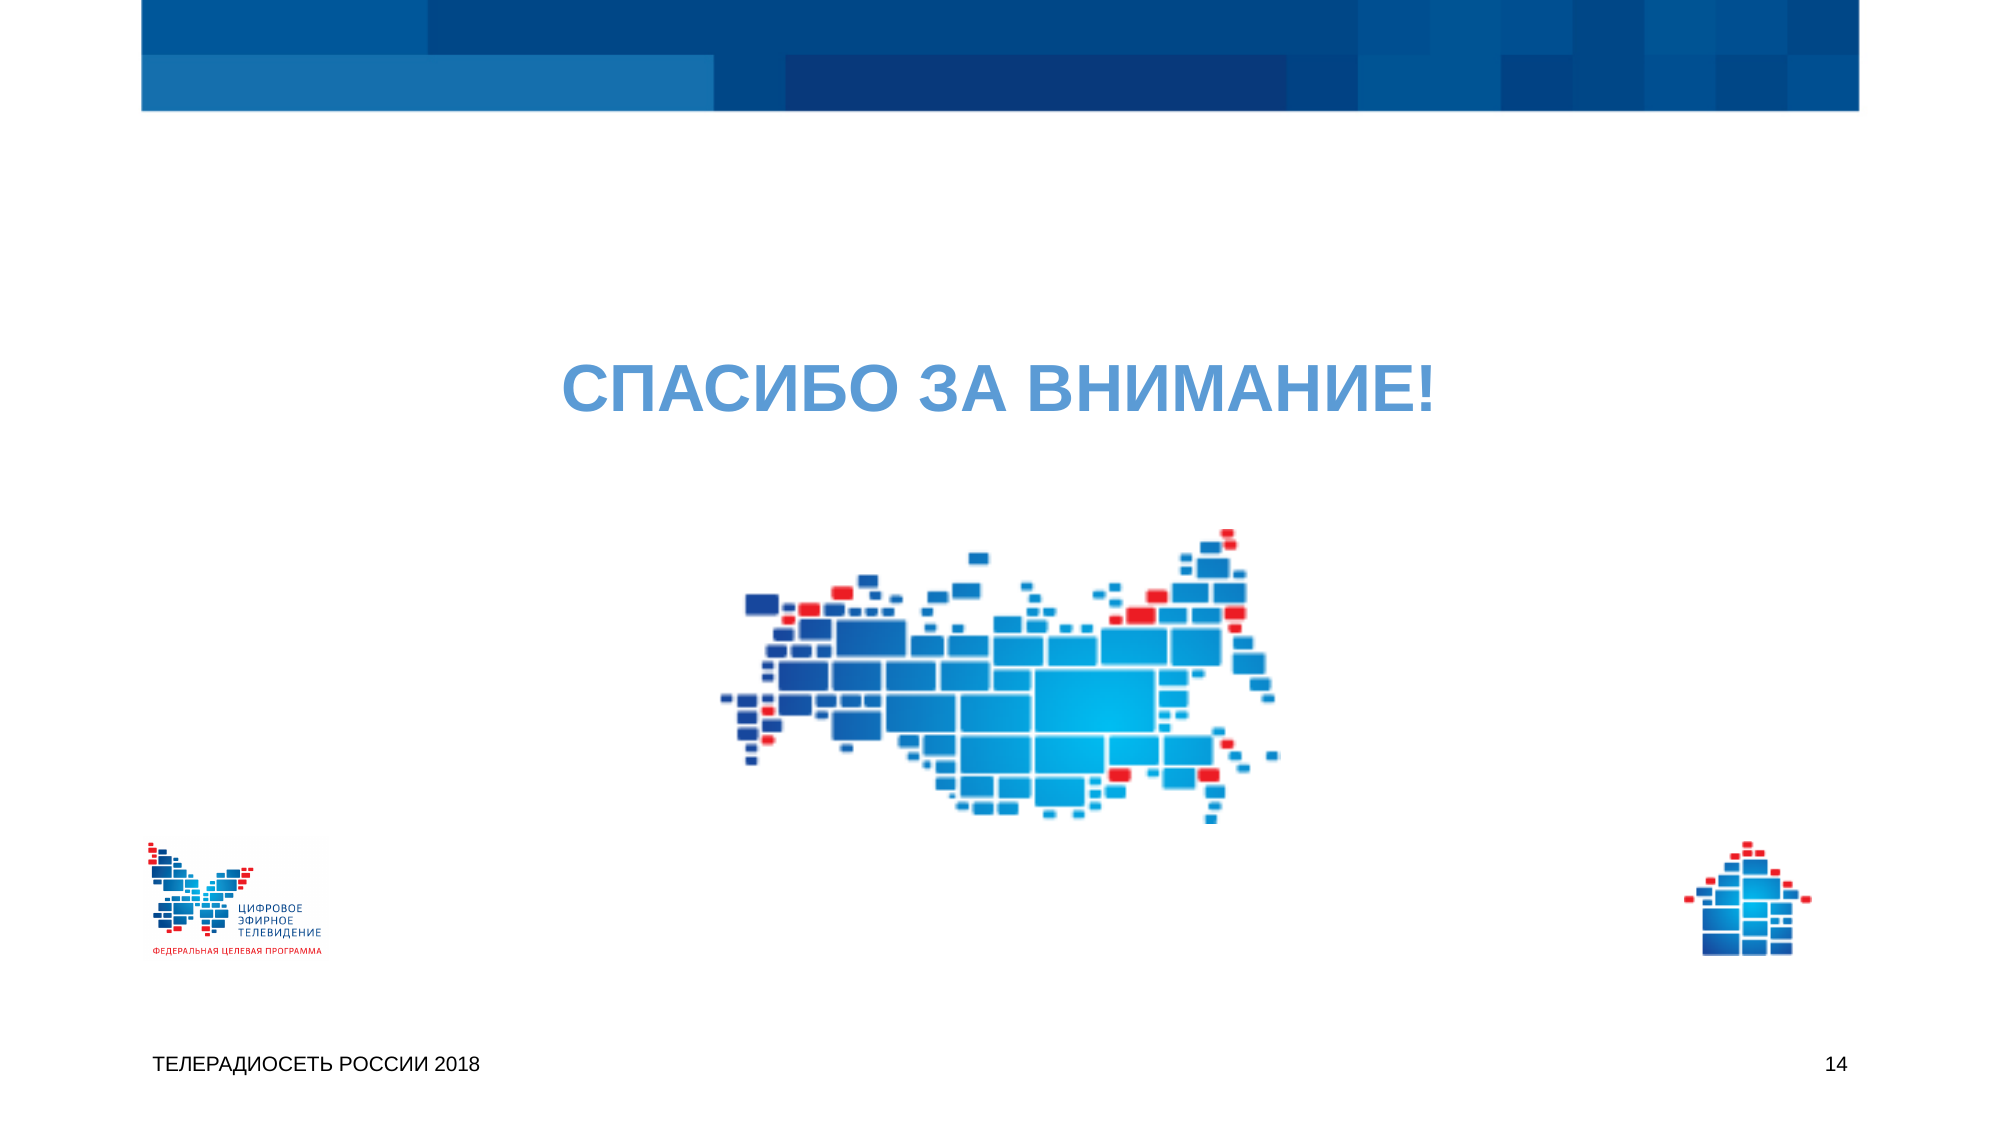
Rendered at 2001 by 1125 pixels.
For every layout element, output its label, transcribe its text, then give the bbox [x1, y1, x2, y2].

picture [0, 0, 2001, 1125]
footer ТЕЛЕРАДИОСЕТЬ РОССИИ 2018 [137, 1042, 813, 1103]
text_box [137, 830, 335, 967]
slide_number 14 [1412, 1042, 1863, 1103]
list СПАСИБО ЗА ВНИМАНИЕ! [137, 346, 1863, 454]
